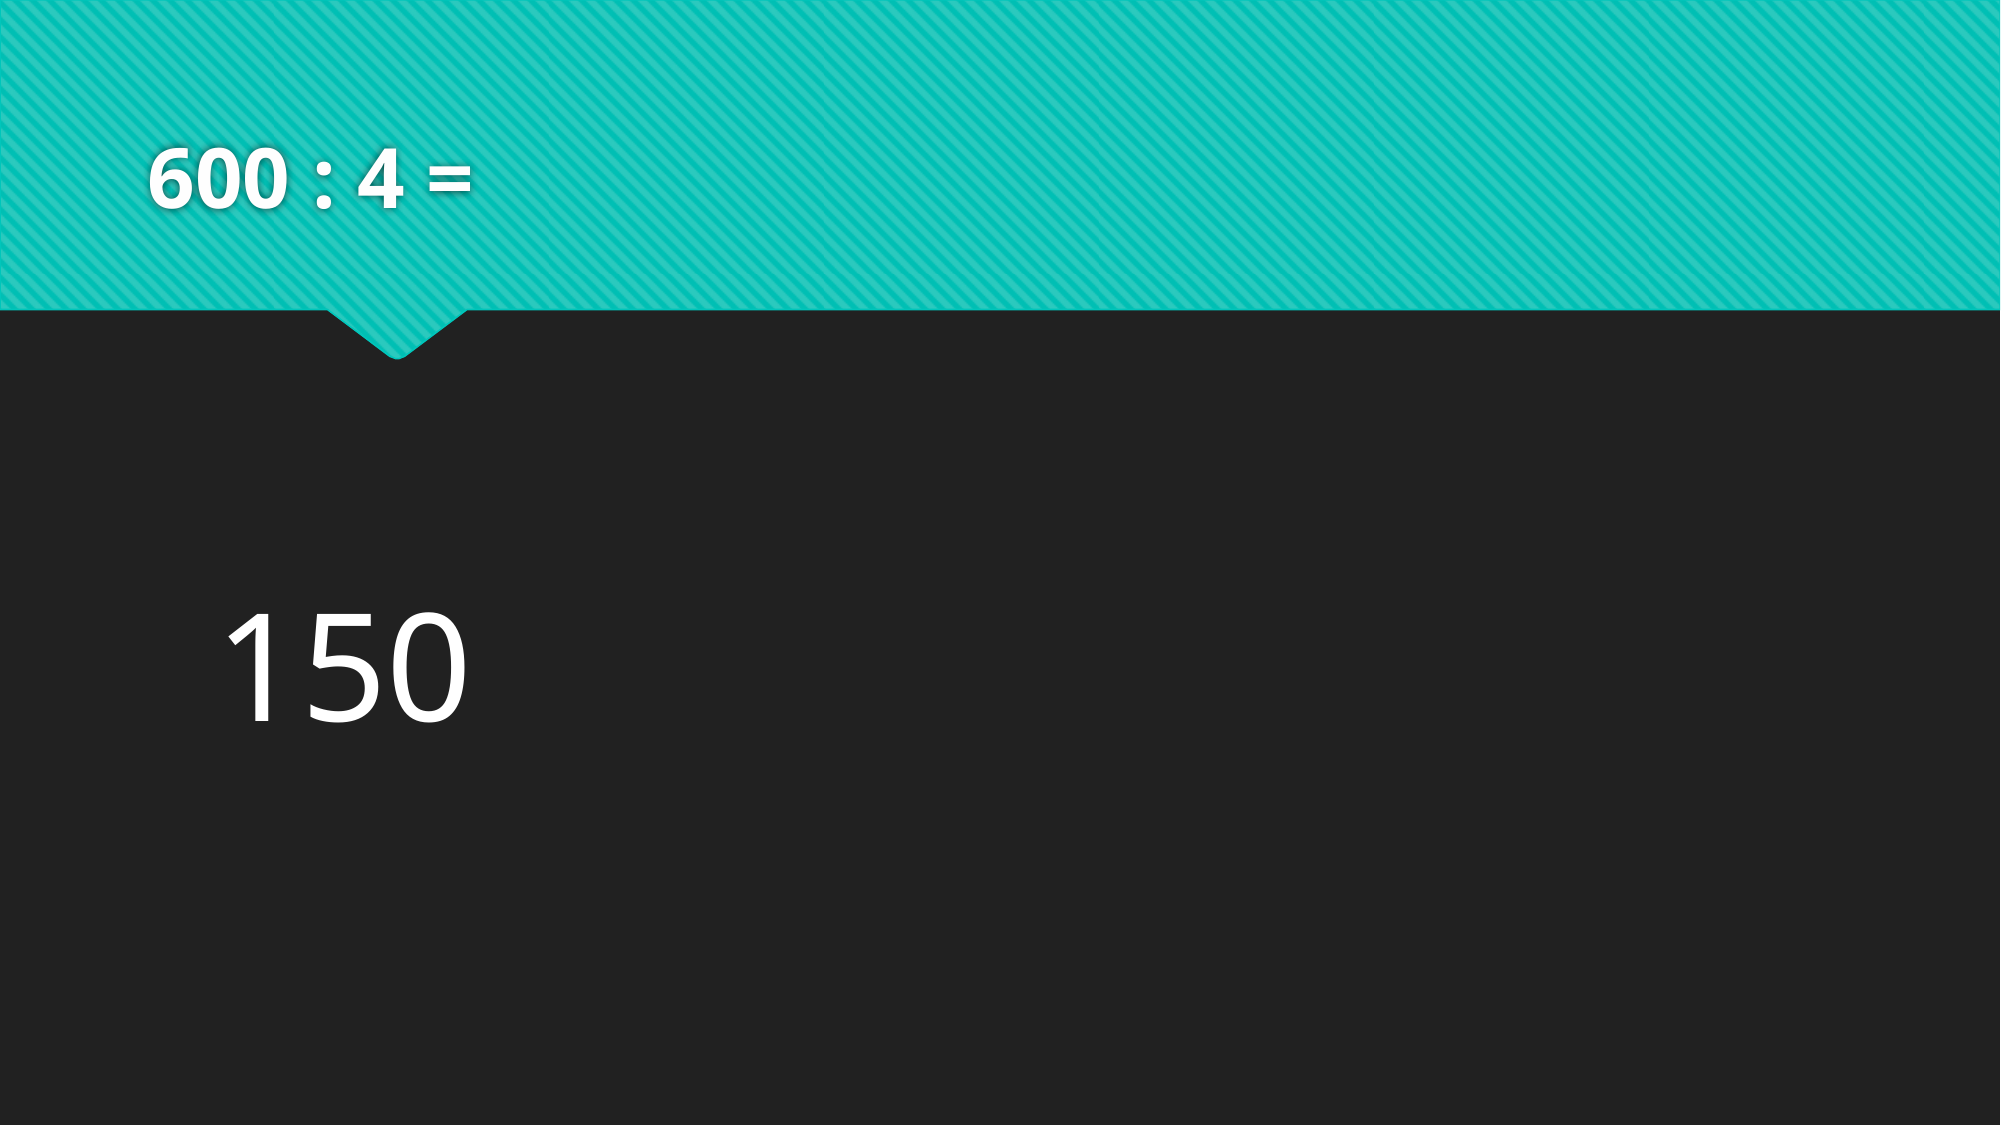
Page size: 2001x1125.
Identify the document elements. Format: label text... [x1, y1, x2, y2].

text_box 150 [200, 564, 1868, 760]
title 600 : 4 = [132, 73, 1868, 233]
